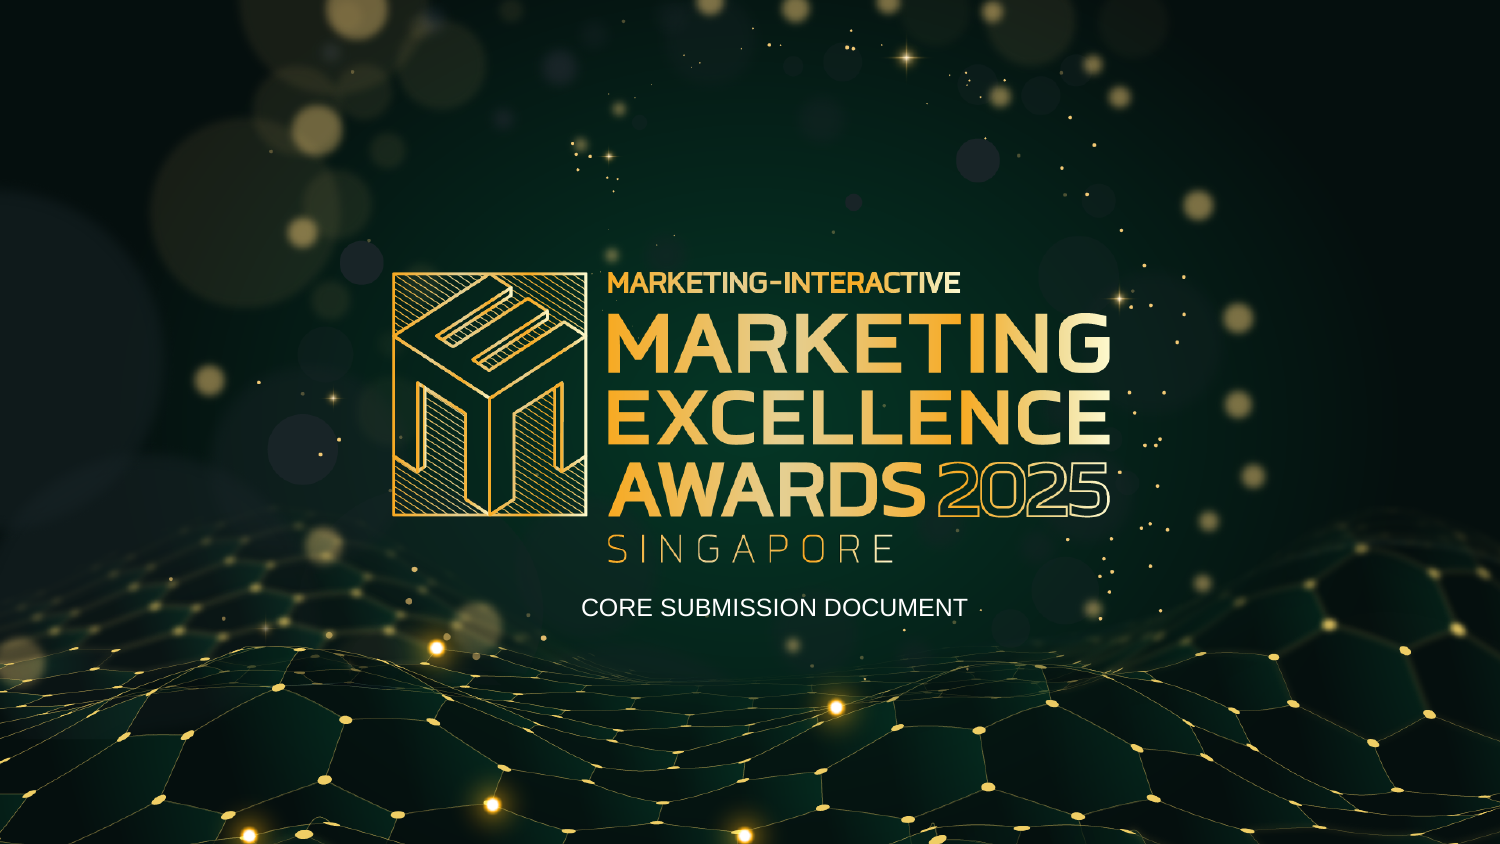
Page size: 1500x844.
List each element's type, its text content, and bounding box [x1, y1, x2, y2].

text_box CORE SUBMISSION DOCUMENT [399, 584, 1150, 629]
picture [0, 0, 1500, 844]
